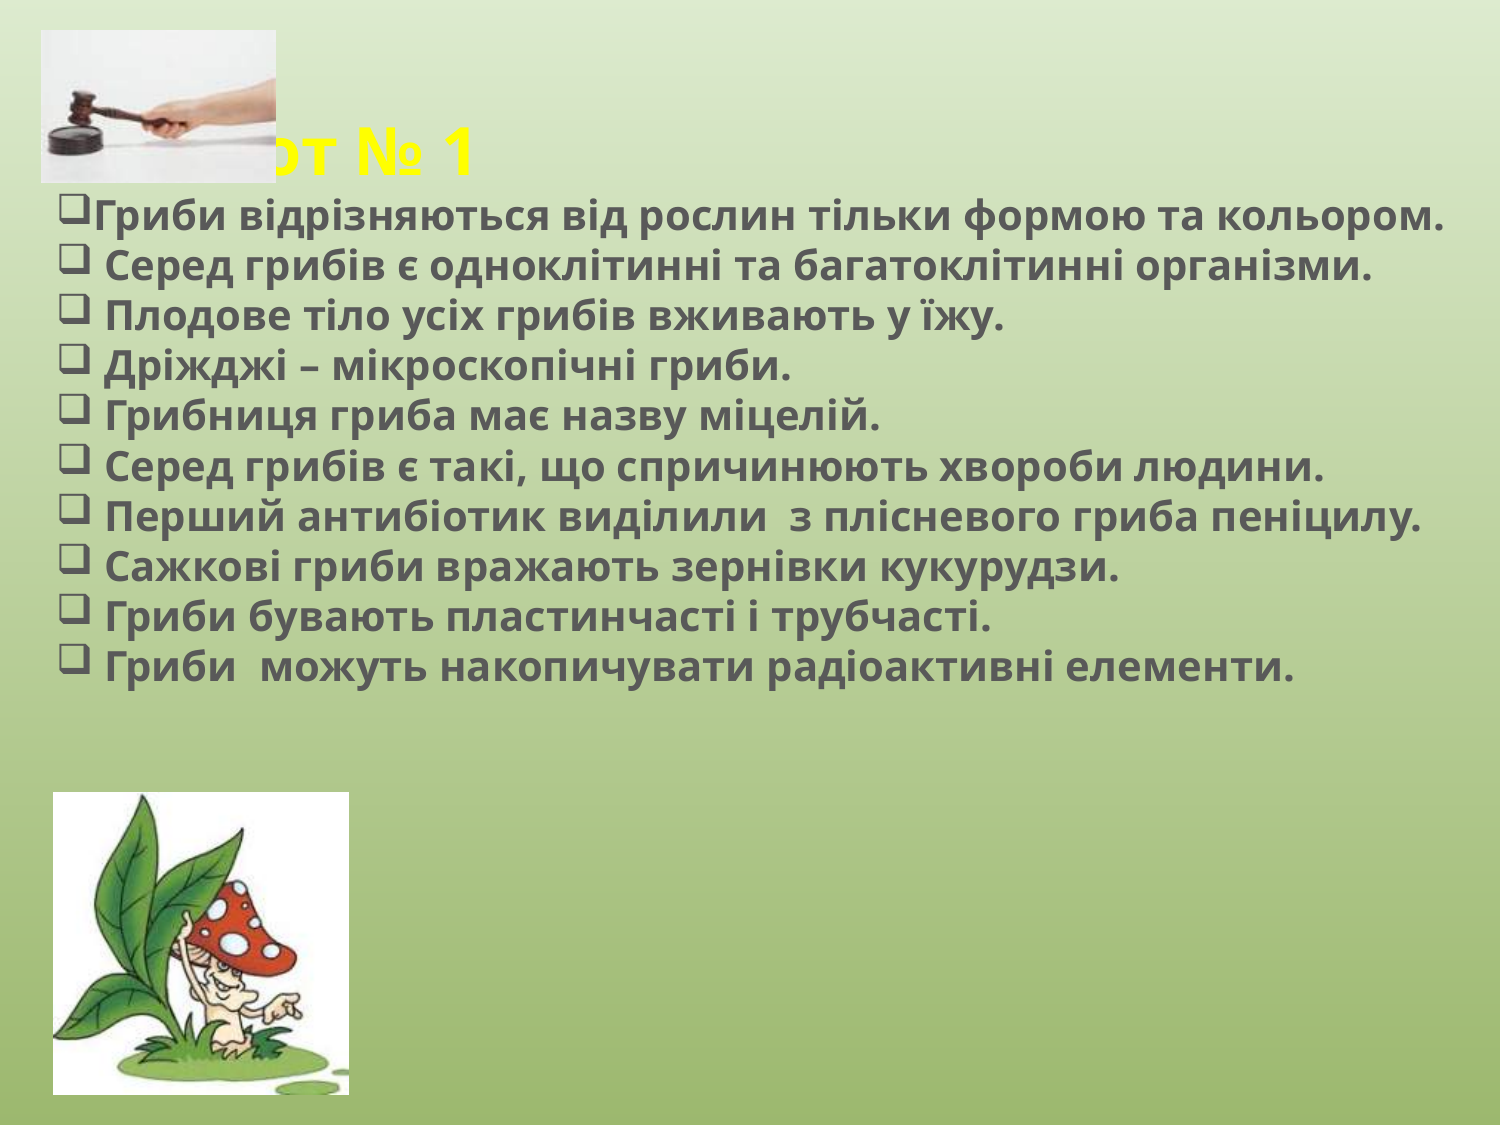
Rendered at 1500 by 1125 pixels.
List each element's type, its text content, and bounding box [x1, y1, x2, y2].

text_box Лот № 1 Гриби відрізняються від рослин тільки формою та кольором. Серед грибів є одноклітинні та багатоклітинні організми. Плодове тіло усіх грибів вживають у їжу. Дріжджі – мікроскопічні гриби. Грибниця гриба має назву міцелій. Серед грибів є такі, що спричинюють хвороби людини. Перший антибіотик виділили з плісневого гриба пеніцилу. Сажкові гриби вражають зернівки кукурудзи. Гриби бувають пластинчасті і трубчасті. Гриби можуть накопичувати радіоактивні елементи. [41, 101, 1500, 747]
picture [41, 30, 276, 183]
picture [52, 792, 349, 1095]
